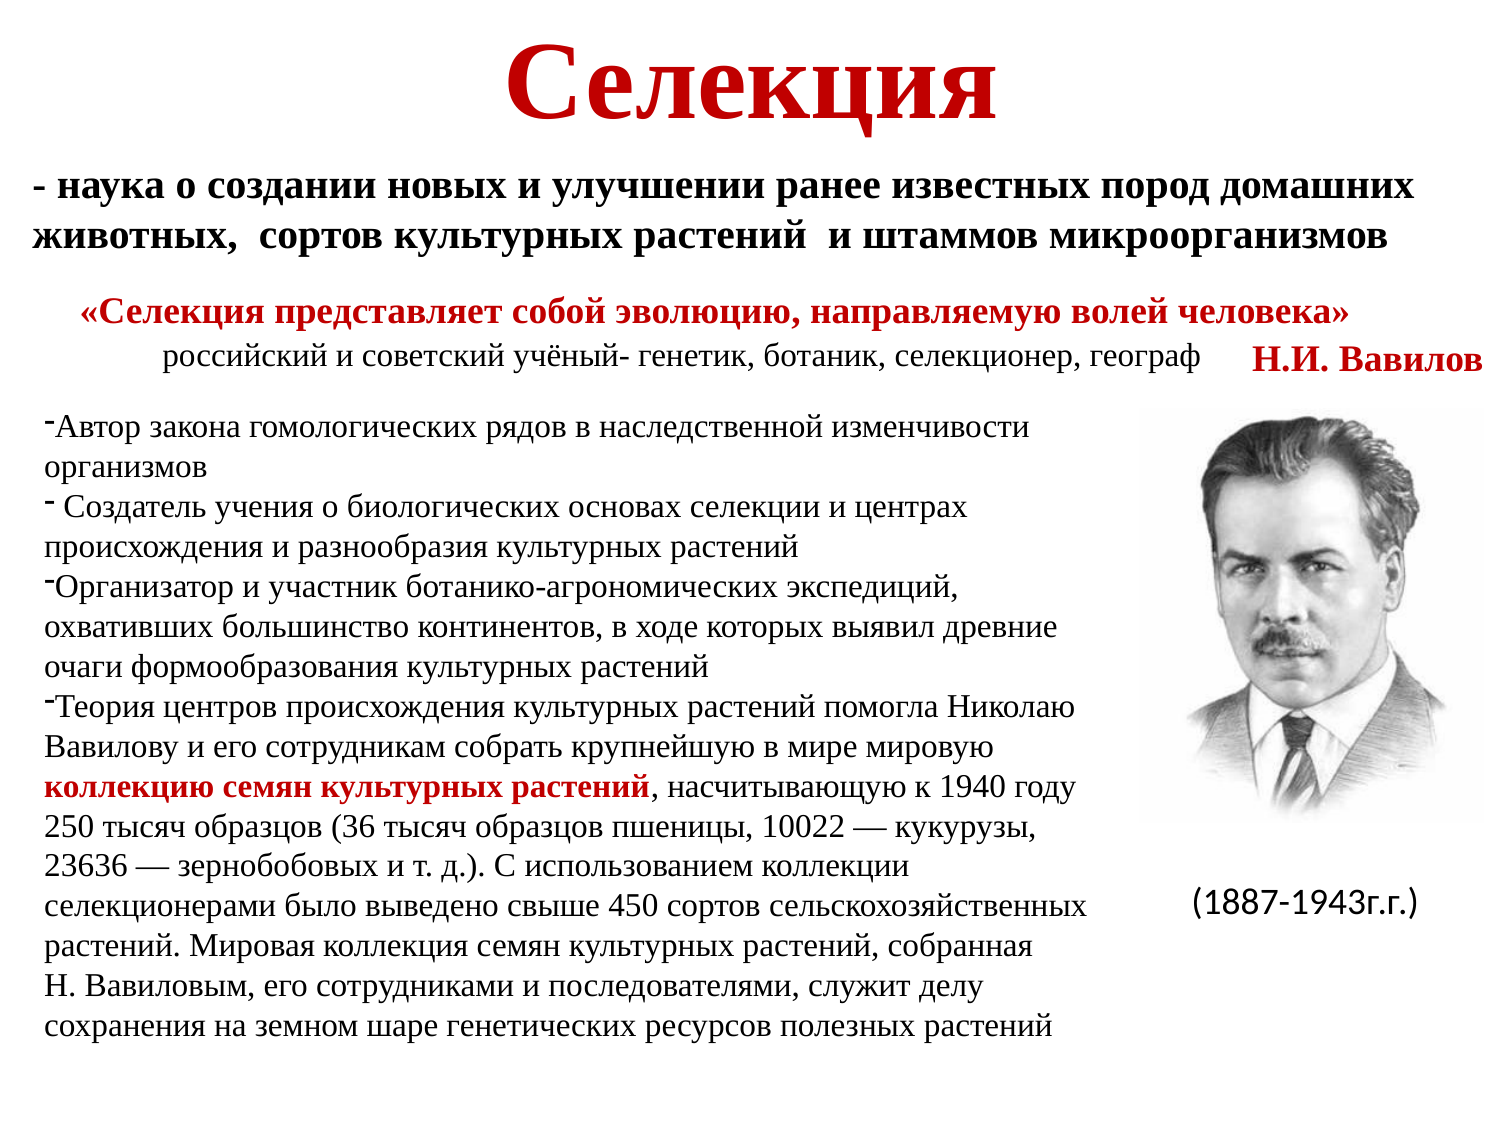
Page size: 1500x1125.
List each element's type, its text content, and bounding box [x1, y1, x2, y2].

text_box российский и советский учёный- генетик, ботаник, селекционер, географ [147, 326, 1235, 381]
text_box - наука о создании новых и улучшении ранее известных пород домашних животных, сортов культурных растений и штаммов микроорганизмов [17, 148, 1500, 264]
title Селекция [76, 0, 1427, 148]
text_box (1887-1943г.г.) [1176, 869, 1434, 930]
text_box Н.И. Вавилов [1237, 326, 1499, 386]
text_box Автор закона гомологических рядов в наследственной изменчивости организмов Создатель учения о биологических основах селекции и центрах происхождения и разнообразия культурных растений Организатор и участник ботанико-агрономических экспедиций, охвативших большинство континентов, в ходе которых выявил древние очаги формообразования культурных растений Теория центров происхождения культурных растений помогла Николаю Вавилову и его сотрудникам собрать крупнейшую в мире мировую коллекцию семян культурных растений, насчитывающую к 1940 году 250 тысяч образцов (36 тысяч образцов пшеницы, 10022 — кукурузы, 23636 — зернобобовых и т. д.). С использованием коллекции селекционерами было выведено свыше 450 сортов сельскохозяйственных растений. Мировая коллекция семян культурных растений, собранная Н. Вавиловым, его сотрудниками и последователями, служит делу сохранения на земном шаре генетических ресурсов полезных растений [29, 397, 1128, 1096]
picture [1139, 408, 1484, 823]
text_box «Селекция представляет собой эволюцию, направляемую волей человека» [64, 278, 1471, 339]
